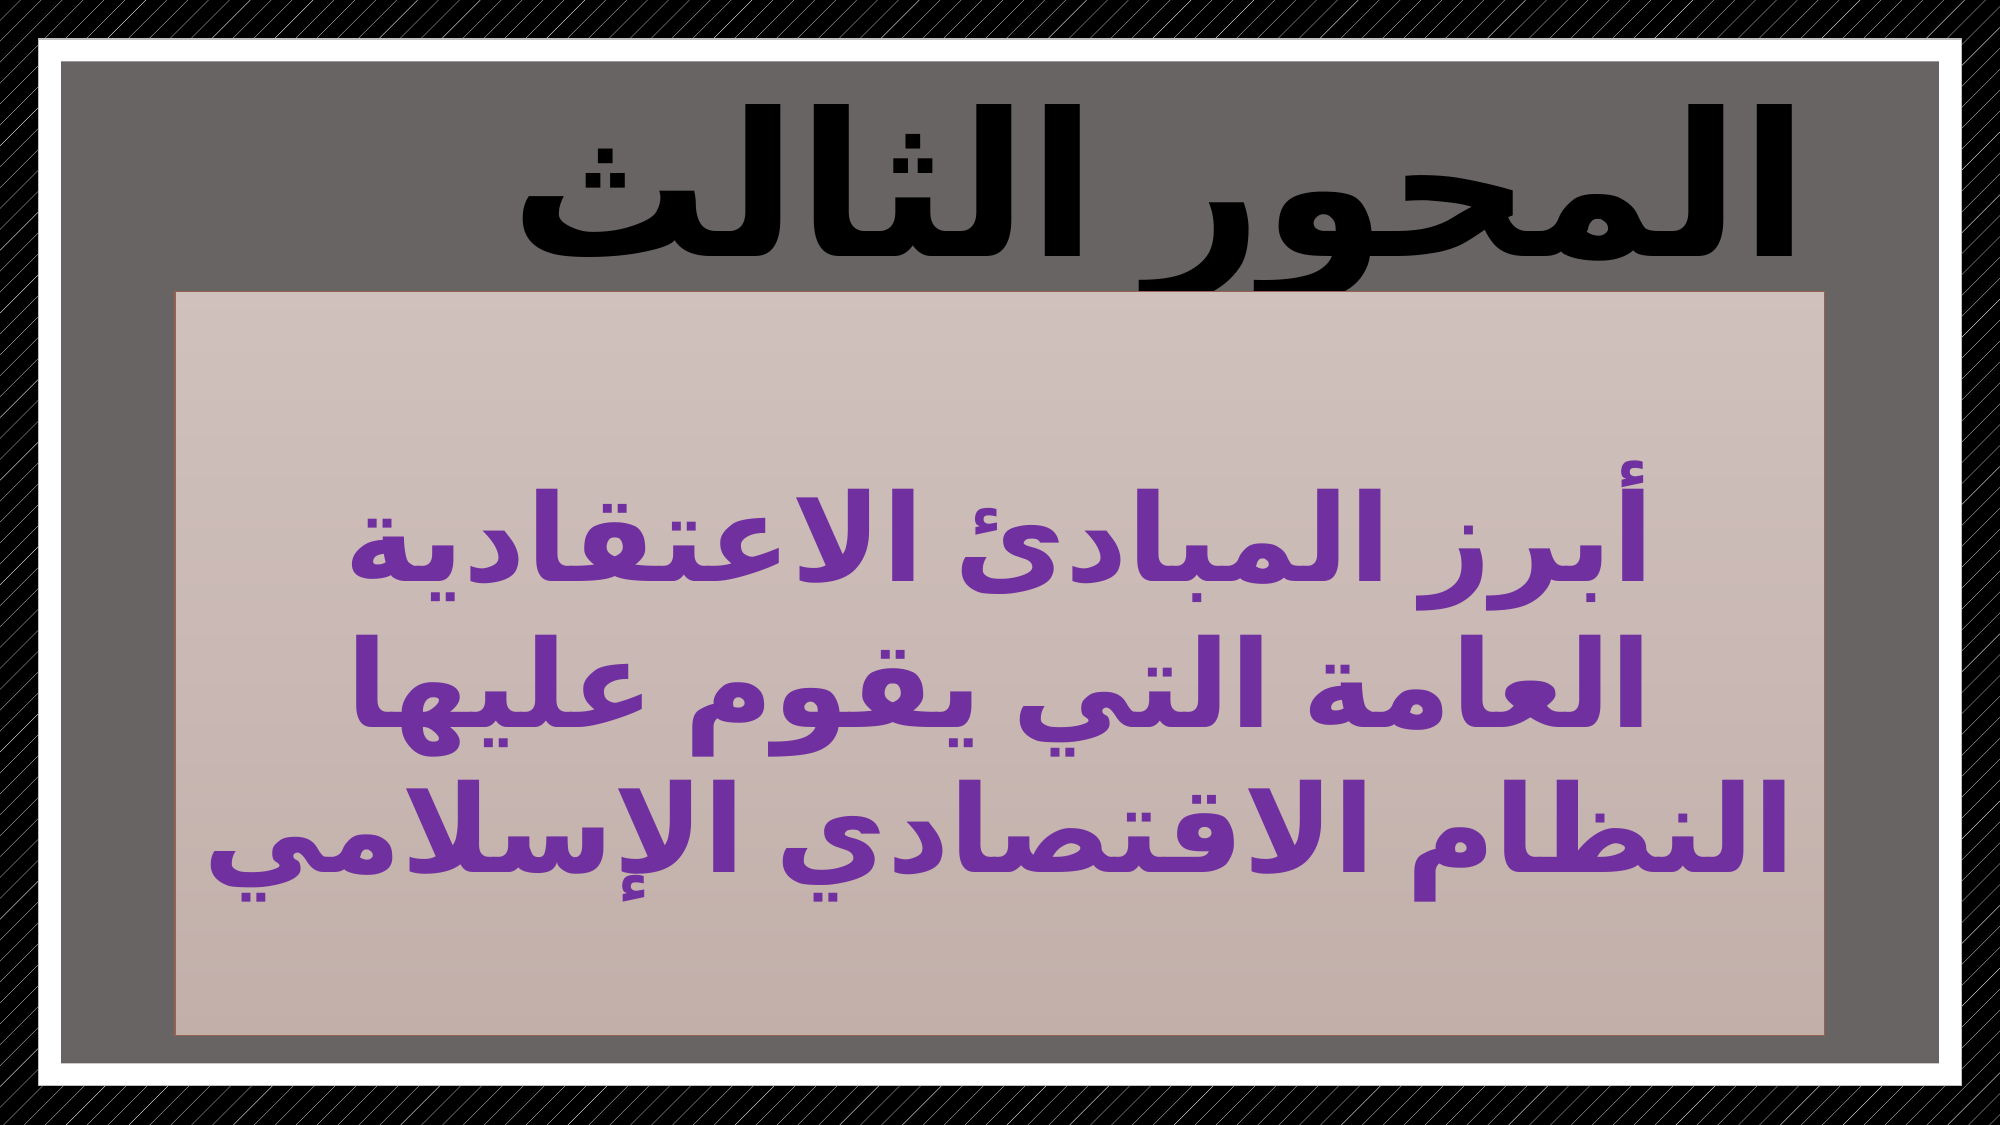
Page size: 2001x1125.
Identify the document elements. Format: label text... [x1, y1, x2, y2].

title المحور الثالث [174, 92, 1825, 291]
list أبرز المبادئ الاعتقادية العامة التي يقوم عليها النظام الاقتصادي الإسلامي [174, 291, 1825, 1036]
